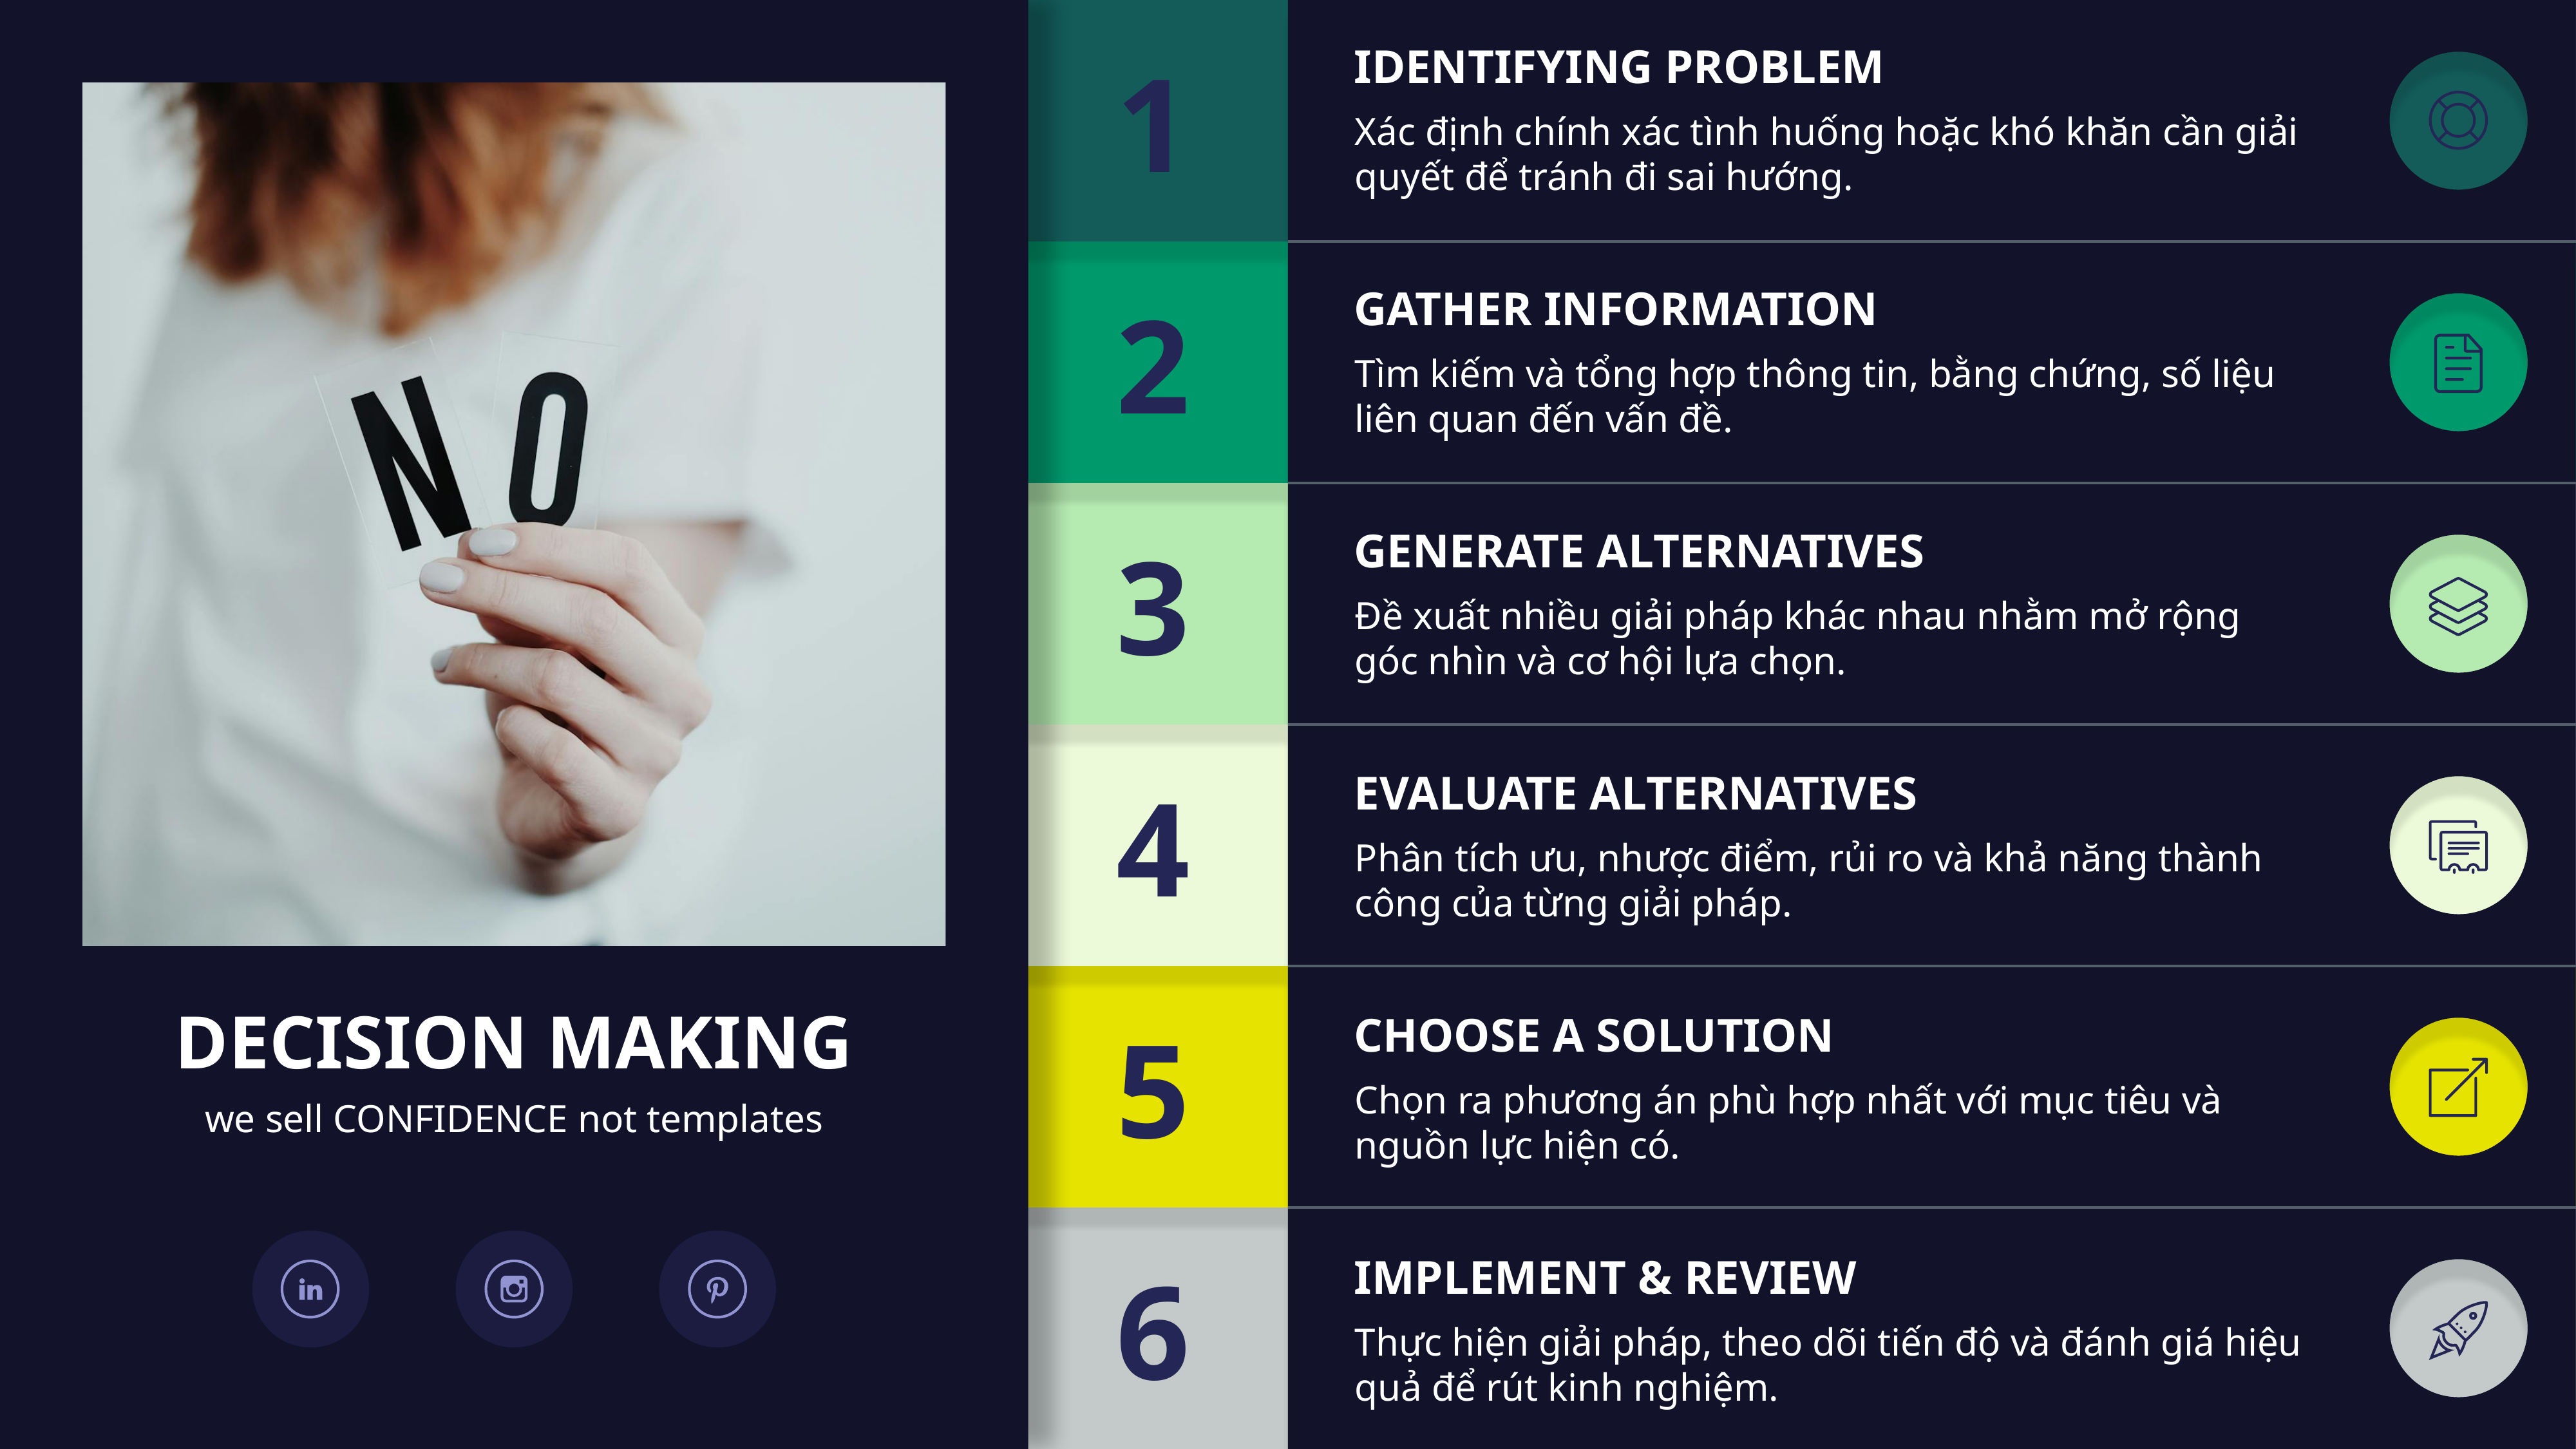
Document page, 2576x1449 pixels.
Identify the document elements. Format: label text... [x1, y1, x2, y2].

text_box [455, 1229, 574, 1349]
picture [82, 82, 946, 947]
text_box we sell CONFIDENCE not templates [195, 1090, 833, 1145]
text_box [280, 1259, 340, 1319]
text_box [658, 1229, 777, 1349]
text_box DECISION MAKING [165, 992, 863, 1088]
text_box [688, 1259, 748, 1319]
text_box [2429, 90, 2488, 150]
text_box [2432, 1301, 2488, 1357]
text_box [484, 1259, 544, 1319]
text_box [1287, 241, 2576, 1208]
text_box [251, 1229, 370, 1349]
text_box [2429, 1334, 2456, 1360]
text_box [0, 0, 2576, 1449]
